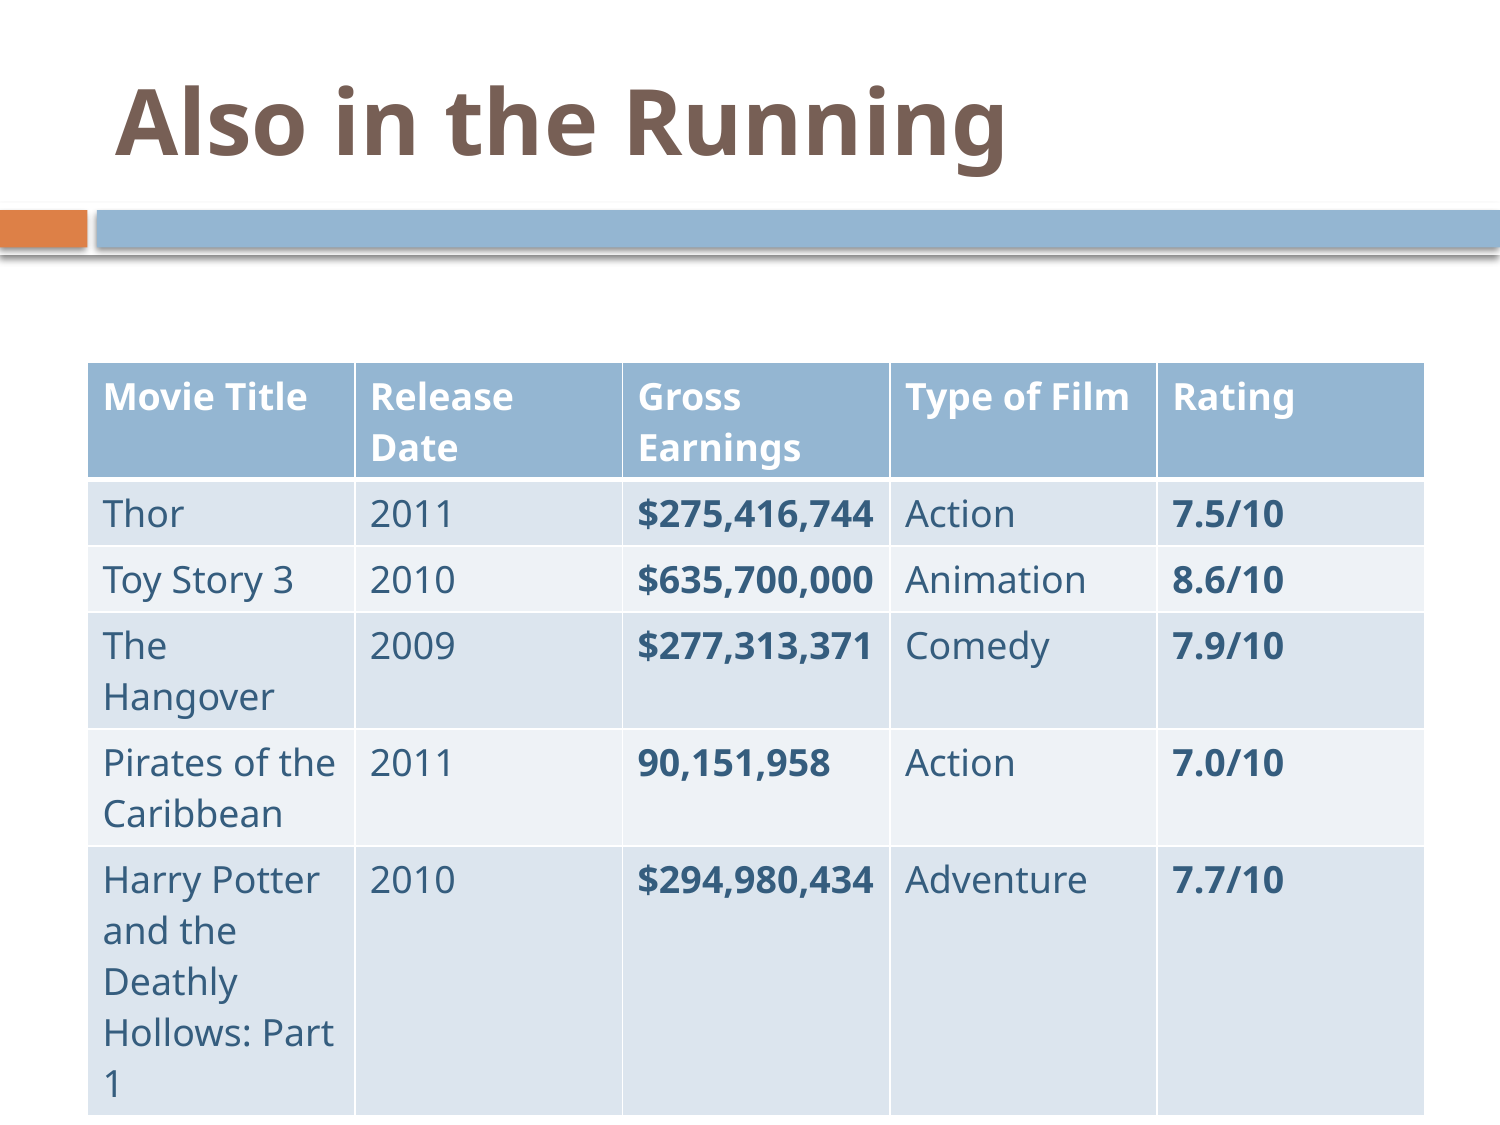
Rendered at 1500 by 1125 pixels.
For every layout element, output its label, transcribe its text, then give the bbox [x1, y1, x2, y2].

table_header Release Date [356, 363, 622, 477]
table_cell 7.9/10 [1158, 613, 1424, 728]
table_cell $277,313,371 [623, 613, 889, 728]
table_cell $294,980,434 [623, 847, 889, 1115]
table_cell 7.0/10 [1158, 730, 1424, 845]
table_cell 2010 [356, 547, 622, 611]
table_cell Action [891, 730, 1156, 845]
table_cell Toy Story 3 [88, 547, 354, 611]
table_cell 2009 [356, 613, 622, 728]
table_header Type of Film [891, 363, 1156, 477]
table_cell 2011 [356, 730, 622, 845]
table_cell The Hangover [88, 613, 354, 728]
table_cell $275,416,744 [623, 482, 889, 545]
table_cell Comedy [891, 613, 1156, 728]
table_header Rating [1158, 363, 1424, 477]
table_cell 7.5/10 [1158, 482, 1424, 545]
table_cell $635,700,000 [623, 547, 889, 611]
table_cell Animation [891, 547, 1156, 611]
table_cell 2010 [356, 847, 622, 1115]
table_cell 90,151,958 [623, 730, 889, 845]
table_cell Thor [88, 482, 354, 545]
table_header Movie Title [88, 363, 354, 477]
table_cell Pirates of the Caribbean [88, 730, 354, 845]
table_cell Adventure [891, 847, 1156, 1115]
table_cell 2011 [356, 482, 622, 545]
table_cell 8.6/10 [1158, 547, 1424, 611]
title Also in the Running [100, 37, 1438, 200]
table_cell Action [891, 482, 1156, 545]
table_cell Harry Potter and the Deathly Hollows: Part 1 [88, 847, 354, 1115]
table_cell 7.7/10 [1158, 847, 1424, 1115]
table_header Gross Earnings [623, 363, 889, 477]
